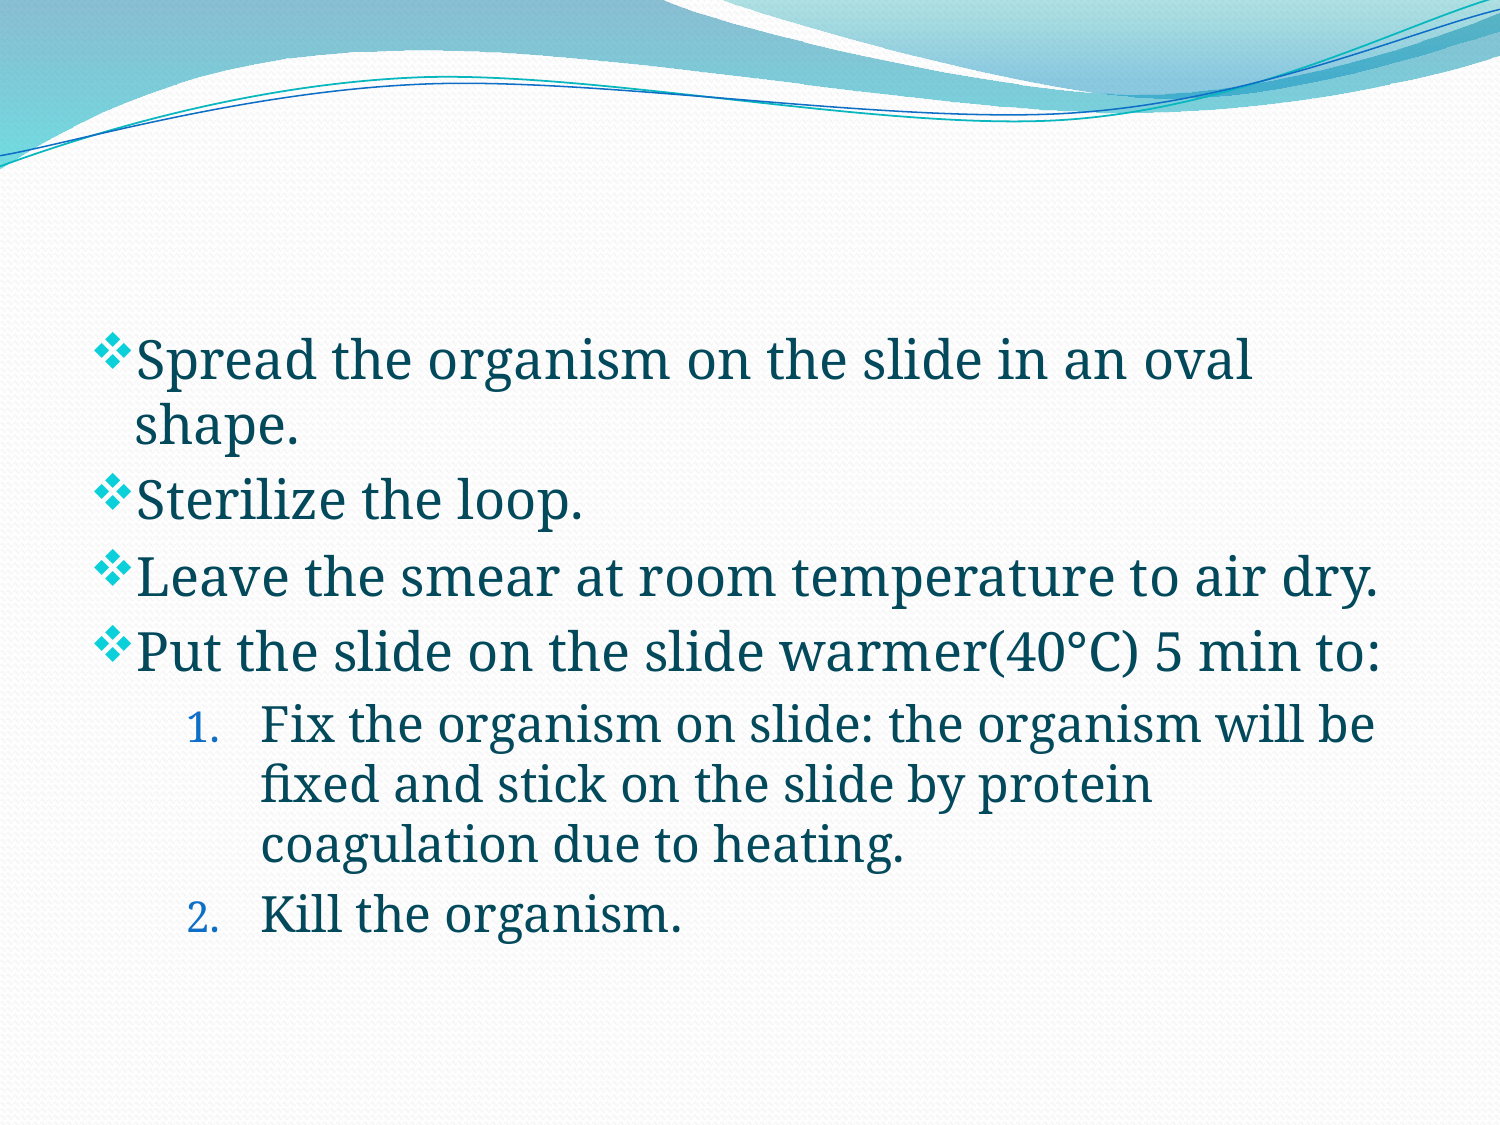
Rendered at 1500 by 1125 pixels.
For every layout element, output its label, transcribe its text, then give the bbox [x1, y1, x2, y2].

list Spread the organism on the slide in an oval shape. Sterilize the loop. Leave the smear at room temperature to air dry. Put the slide on the slide warmer(40°C) 5 min to: Fix the organism on slide: the organism will be fixed and stick on the slide by protein coagulation due to heating. Kill the organism. [75, 317, 1425, 1038]
title [75, 115, 1425, 303]
